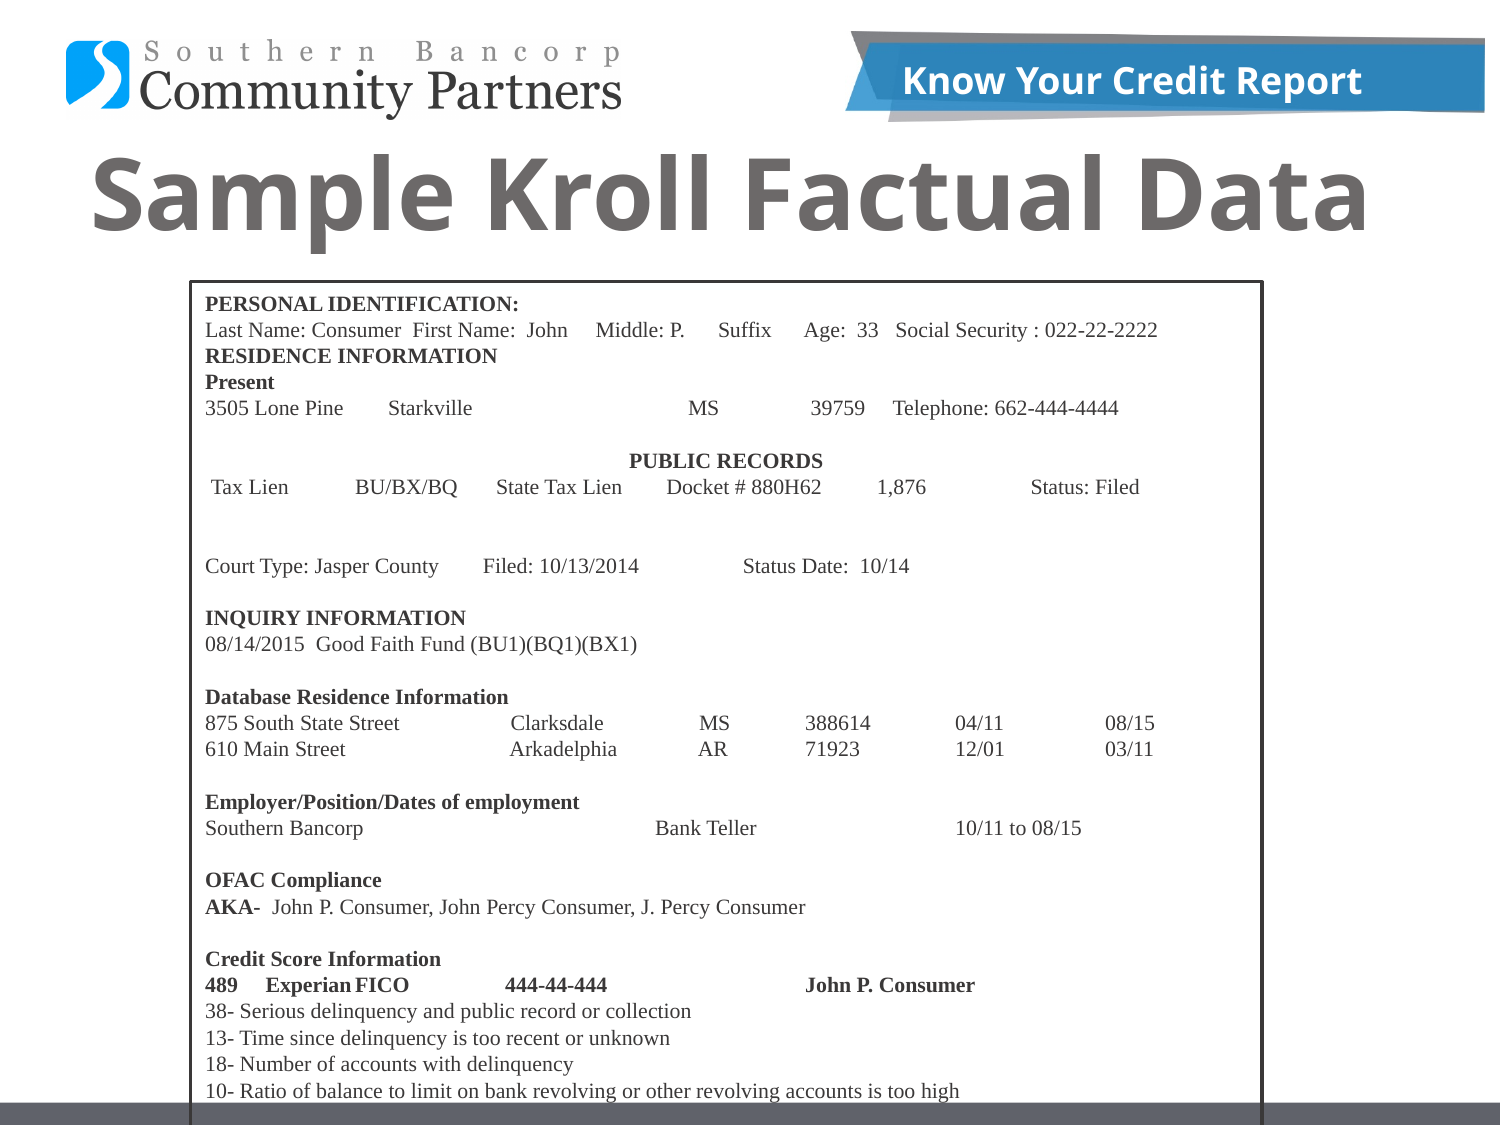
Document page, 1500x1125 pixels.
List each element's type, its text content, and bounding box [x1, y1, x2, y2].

picture [845, 31, 1485, 122]
title Sample Kroll Factual Data [75, 127, 1397, 271]
text_box PERSONAL IDENTIFICATION: Last Name: Consumer First Name: John Middle: P. Suffix Age: 33 Social Security : 022-22-2222 RESIDENCE INFORMATION Present 3505 Lone Pine Starkville MS 39759 Telephone: 662-444-4444 PUBLIC RECORDS Tax Lien BU/BX/BQ State Tax Lien Docket # 880H62 1,876 Status: Filed Court Type: Jasper County Filed: 10/13/2014 Status Date: 10/14 INQUIRY INFORMATION 08/14/2015 Good Faith Fund (BU1)(BQ1)(BX1) Database Residence Information 875 South State Street Clarksdale MS 388614 04/11 08/15 610 Main Street Arkadelphia AR 71923 12/01 03/11 Employer/Position/Dates of employment Southern Bancorp Bank Teller 10/11 to 08/15 OFAC Compliance AKA- John P. Consumer, John Percy Consumer, J. Percy Consumer Credit Score Information 489 Experian FICO 444-44-444 John P. Consumer 38- Serious delinquency and public record or collection 13- Time since delinquency is too recent or unknown 18- Number of accounts with delinquency 10- Ratio of balance to limit on bank revolving or other revolving accounts is too high [190, 281, 1262, 1125]
picture [66, 39, 621, 120]
text_box Know Your Credit Report [887, 49, 1469, 110]
